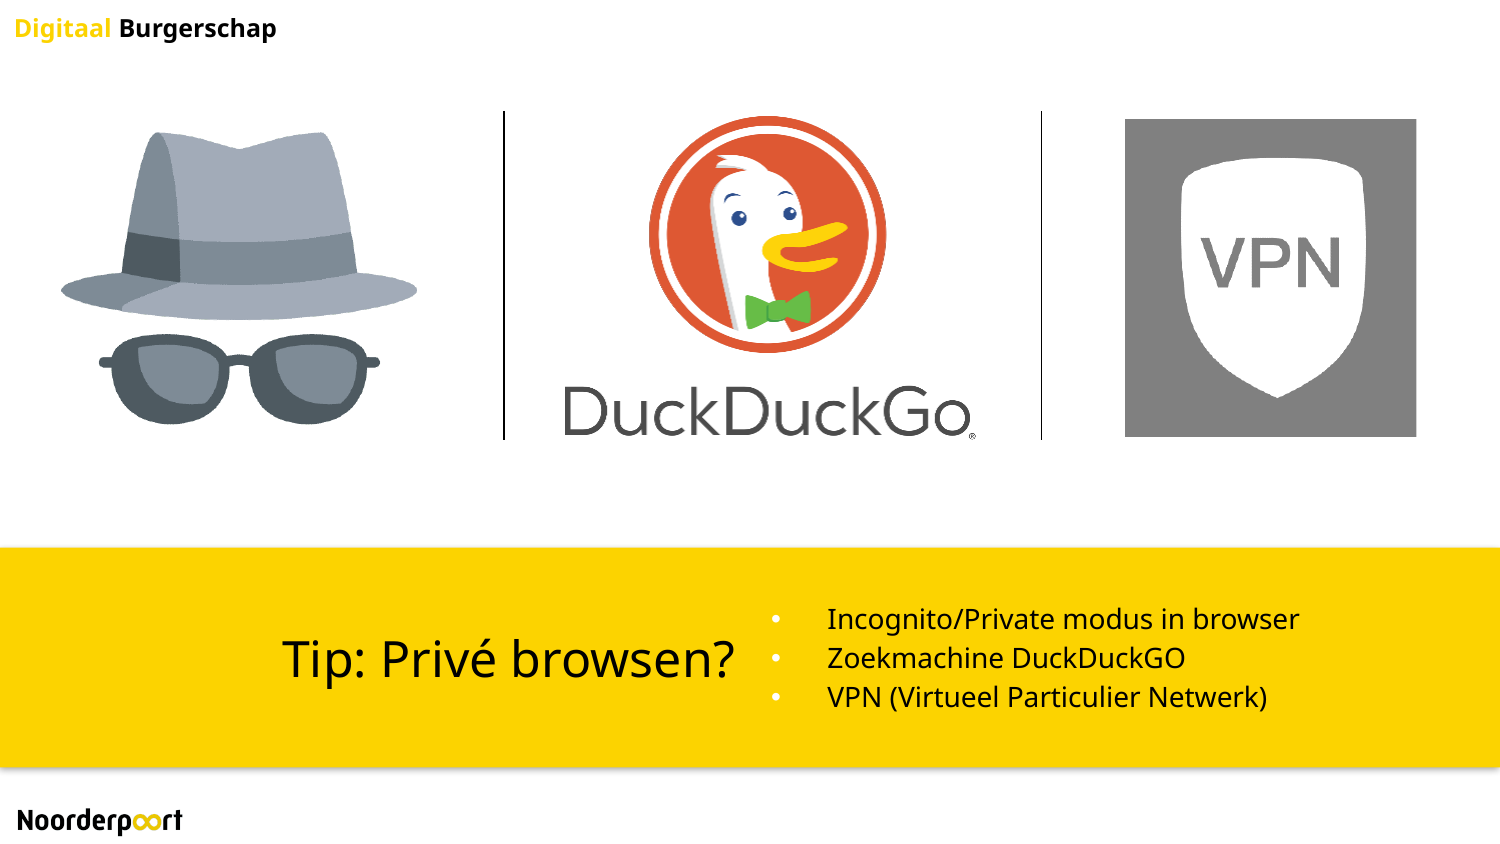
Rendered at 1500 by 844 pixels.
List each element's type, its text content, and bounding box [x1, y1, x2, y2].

text_box [0, 547, 1500, 768]
picture [565, 115, 977, 441]
text_box Digitaal Burgerschap [0, 4, 314, 50]
picture [1124, 119, 1417, 437]
list Incognito/Private modus in browser Zoekmachine DuckDuckGO VPN (Virtueel Particulier Netwerk) [756, 583, 1353, 732]
title Tip: Privé browsen? [259, 602, 750, 713]
picture [61, 100, 417, 456]
picture [16, 807, 183, 838]
